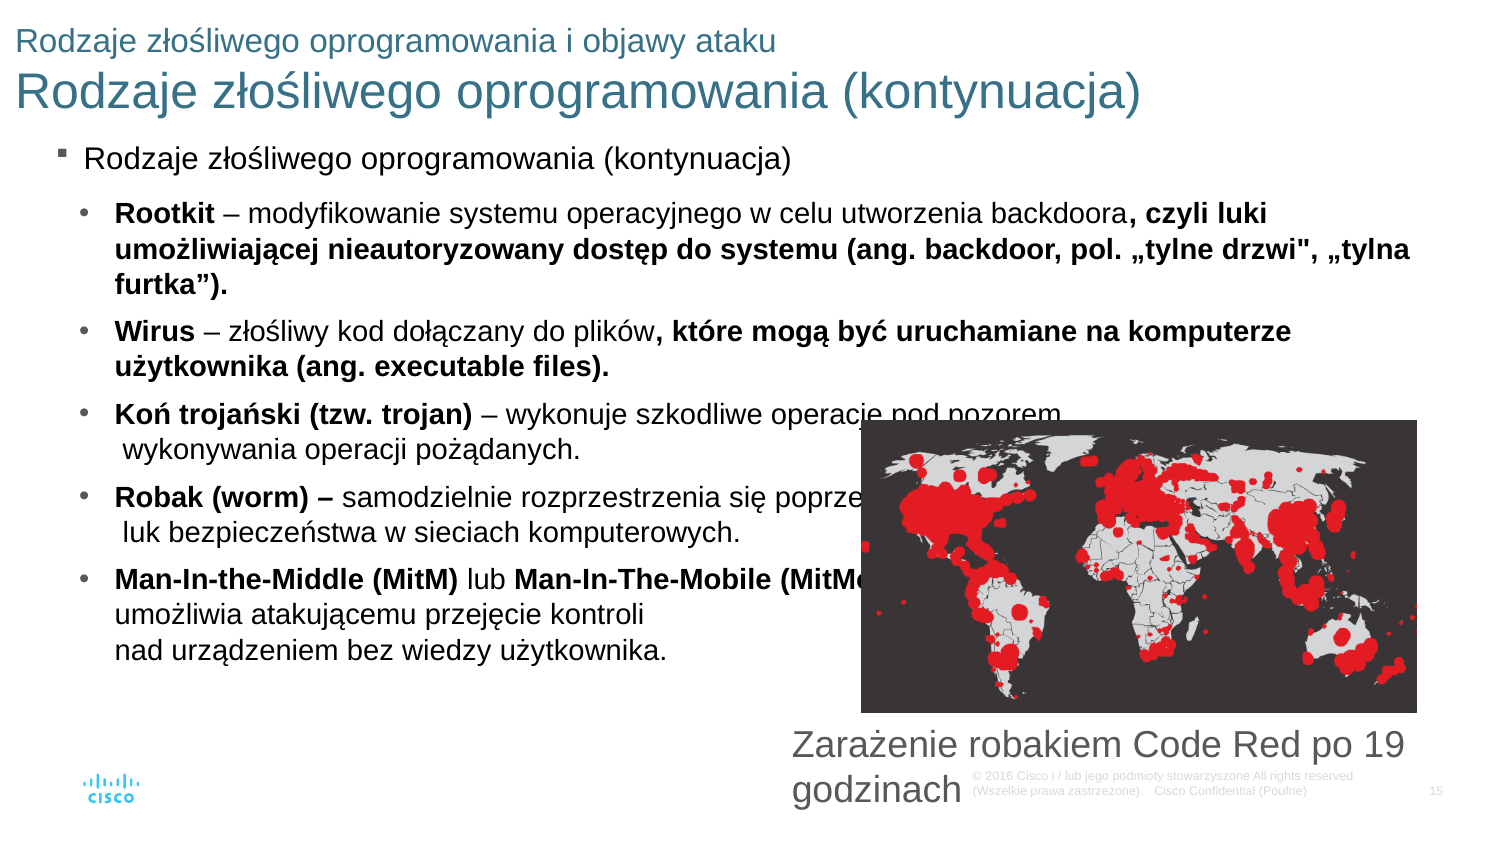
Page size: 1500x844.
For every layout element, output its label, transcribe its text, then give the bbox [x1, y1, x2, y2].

picture [860, 419, 1417, 713]
title Rodzaje złośliwego oprogramowania i objawy ataku Rodzaje złośliwego oprogramowania (kontynuacja) [0, 6, 1500, 131]
text_box Zarażenie robakiem Code Red po 19 godzinach [777, 712, 1500, 818]
list Rodzaje złośliwego oprogramowania (kontynuacja) Rootkit – modyfikowanie systemu operacyjnego w celu utworzenia backdoora, czyli luki umożliwiającej nieautoryzowany dostęp do systemu (ang. backdoor, pol. „tylne drzwi", „tylna furtka”). Wirus – złośliwy kod dołączany do plików, które mogą być uruchamiane na komputerze użytkownika (ang. executable files). Koń trojański (tzw. trojan) – wykonuje szkodliwe operacje pod pozorem wykonywania operacji pożądanych. Robak (worm) – samodzielnie rozprzestrzenia się poprzez wykorzystywanie luk bezpieczeństwa w sieciach komputerowych. Man-In-the-Middle (MitM) lub Man-In-The-Mobile (MitMo) – umożliwia atakującemu przejęcie kontroli nad urządzeniem bez wiedzy użytkownika. [40, 131, 1494, 813]
